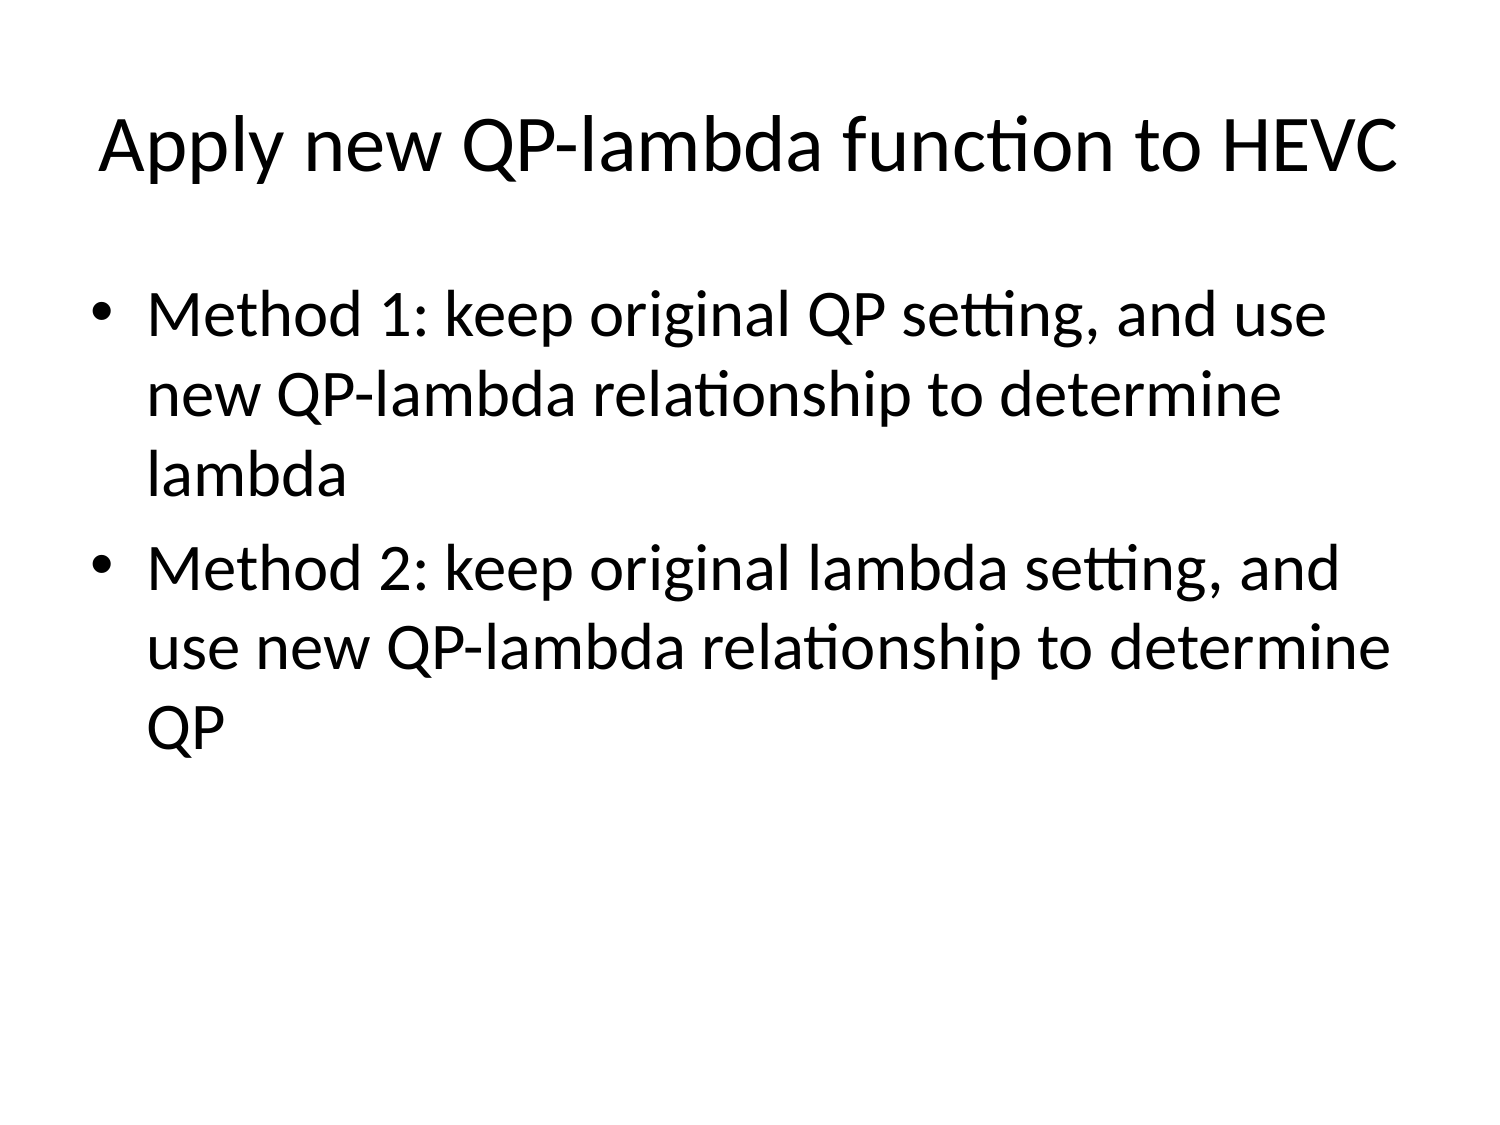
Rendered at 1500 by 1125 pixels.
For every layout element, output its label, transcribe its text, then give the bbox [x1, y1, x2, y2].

title Apply new QP-lambda function to HEVC [75, 45, 1425, 233]
list Method 1: keep original QP setting, and use new QP-lambda relationship to determine lambda Method 2: keep original lambda setting, and use new QP-lambda relationship to determine QP [75, 262, 1425, 1005]
